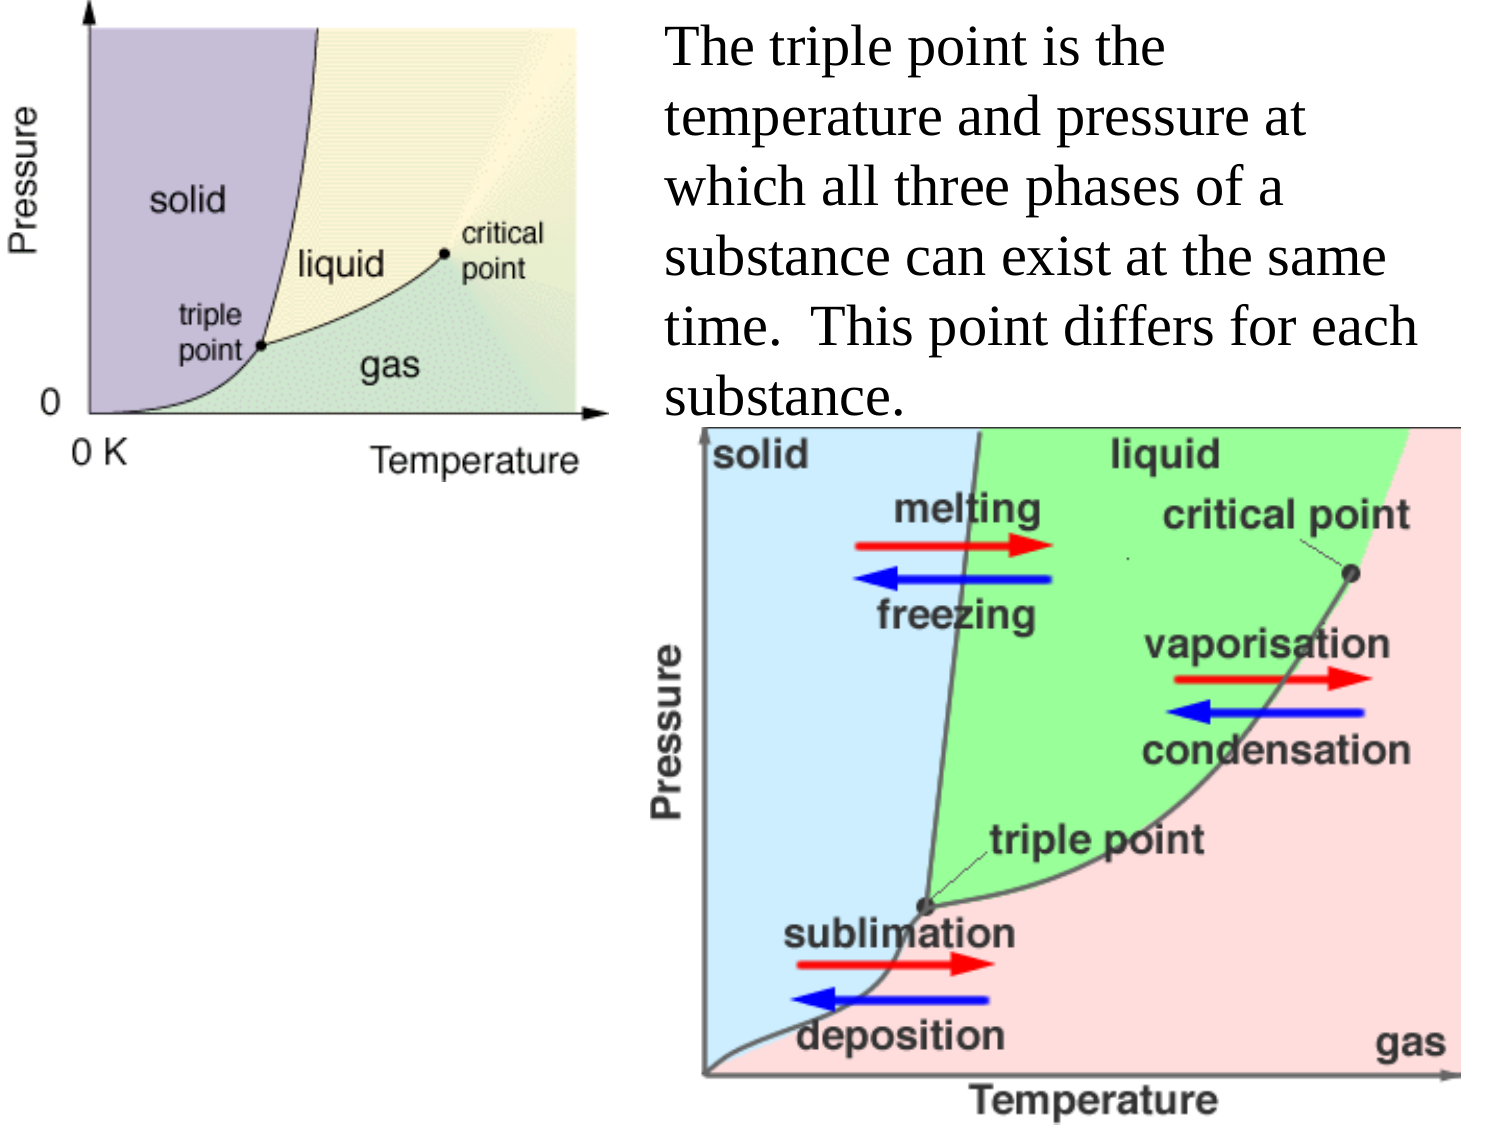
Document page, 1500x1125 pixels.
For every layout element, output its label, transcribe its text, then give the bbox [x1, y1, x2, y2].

picture [0, 0, 609, 482]
text_box The triple point is the temperature and pressure at which all three phases of a substance can exist at the same time. This point differs for each substance. [650, 0, 1438, 425]
picture [649, 426, 1461, 1125]
